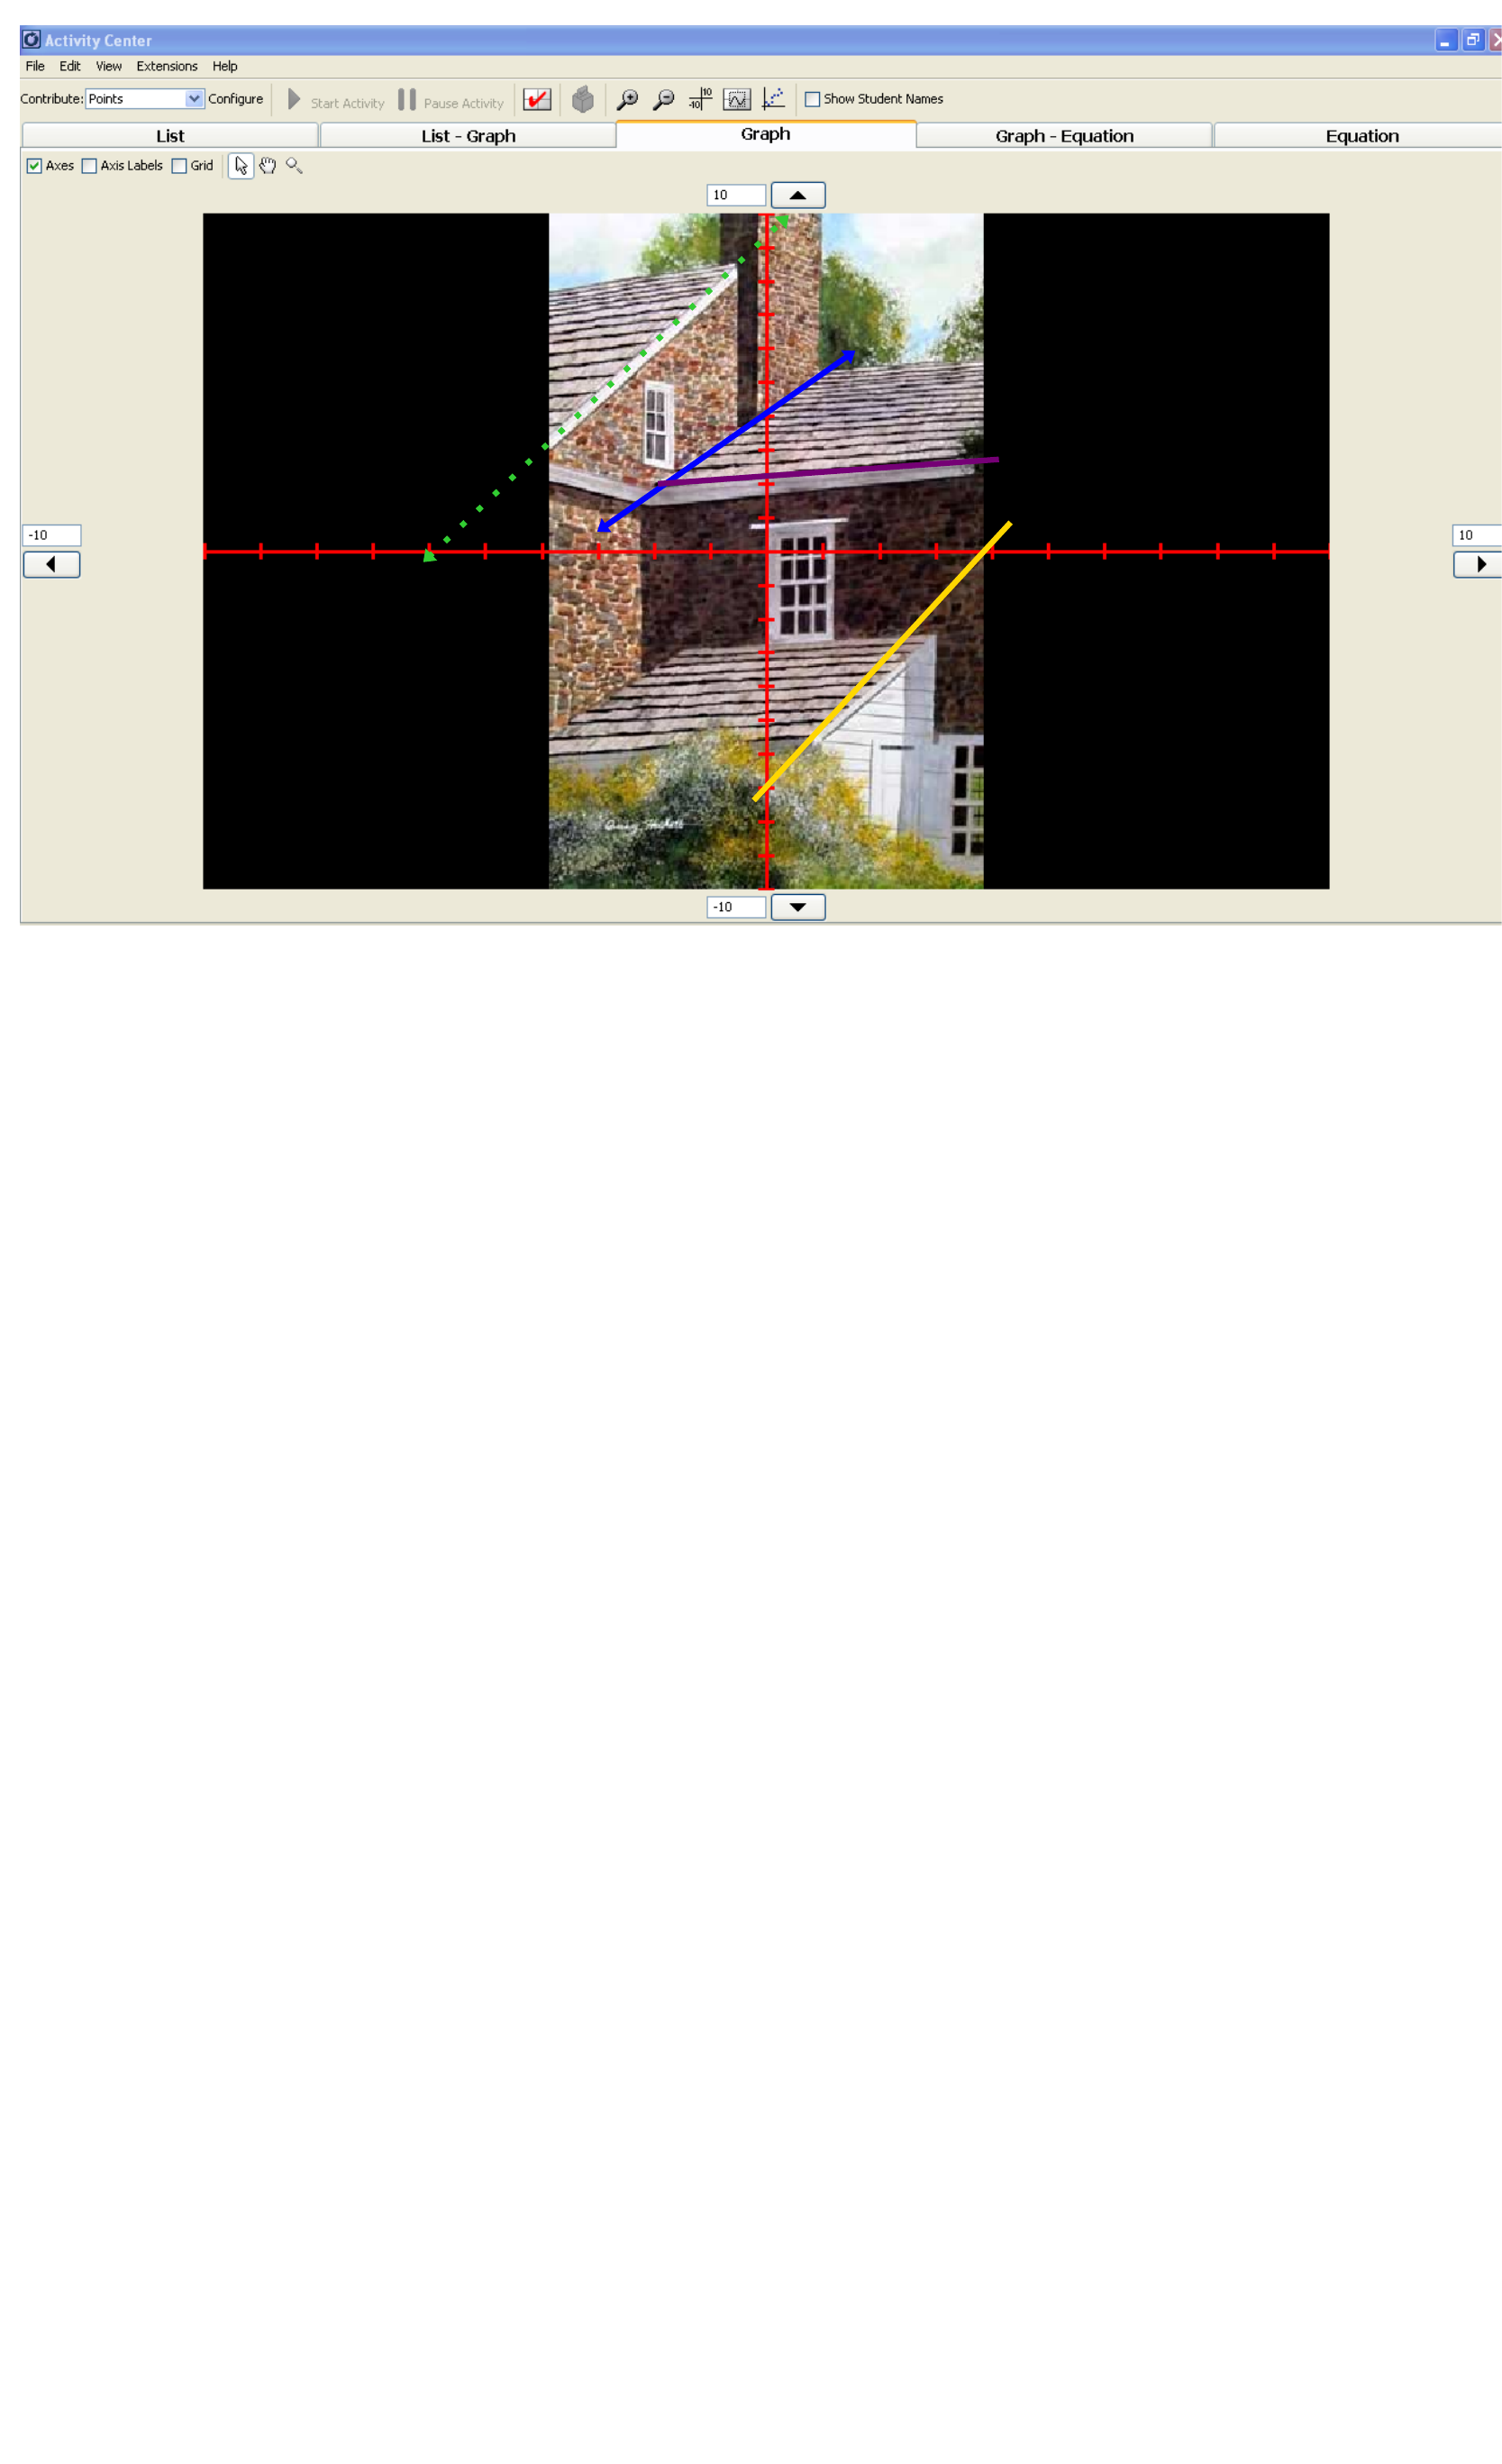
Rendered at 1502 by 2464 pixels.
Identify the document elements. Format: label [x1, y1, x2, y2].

text_box [20, 25, 1502, 926]
